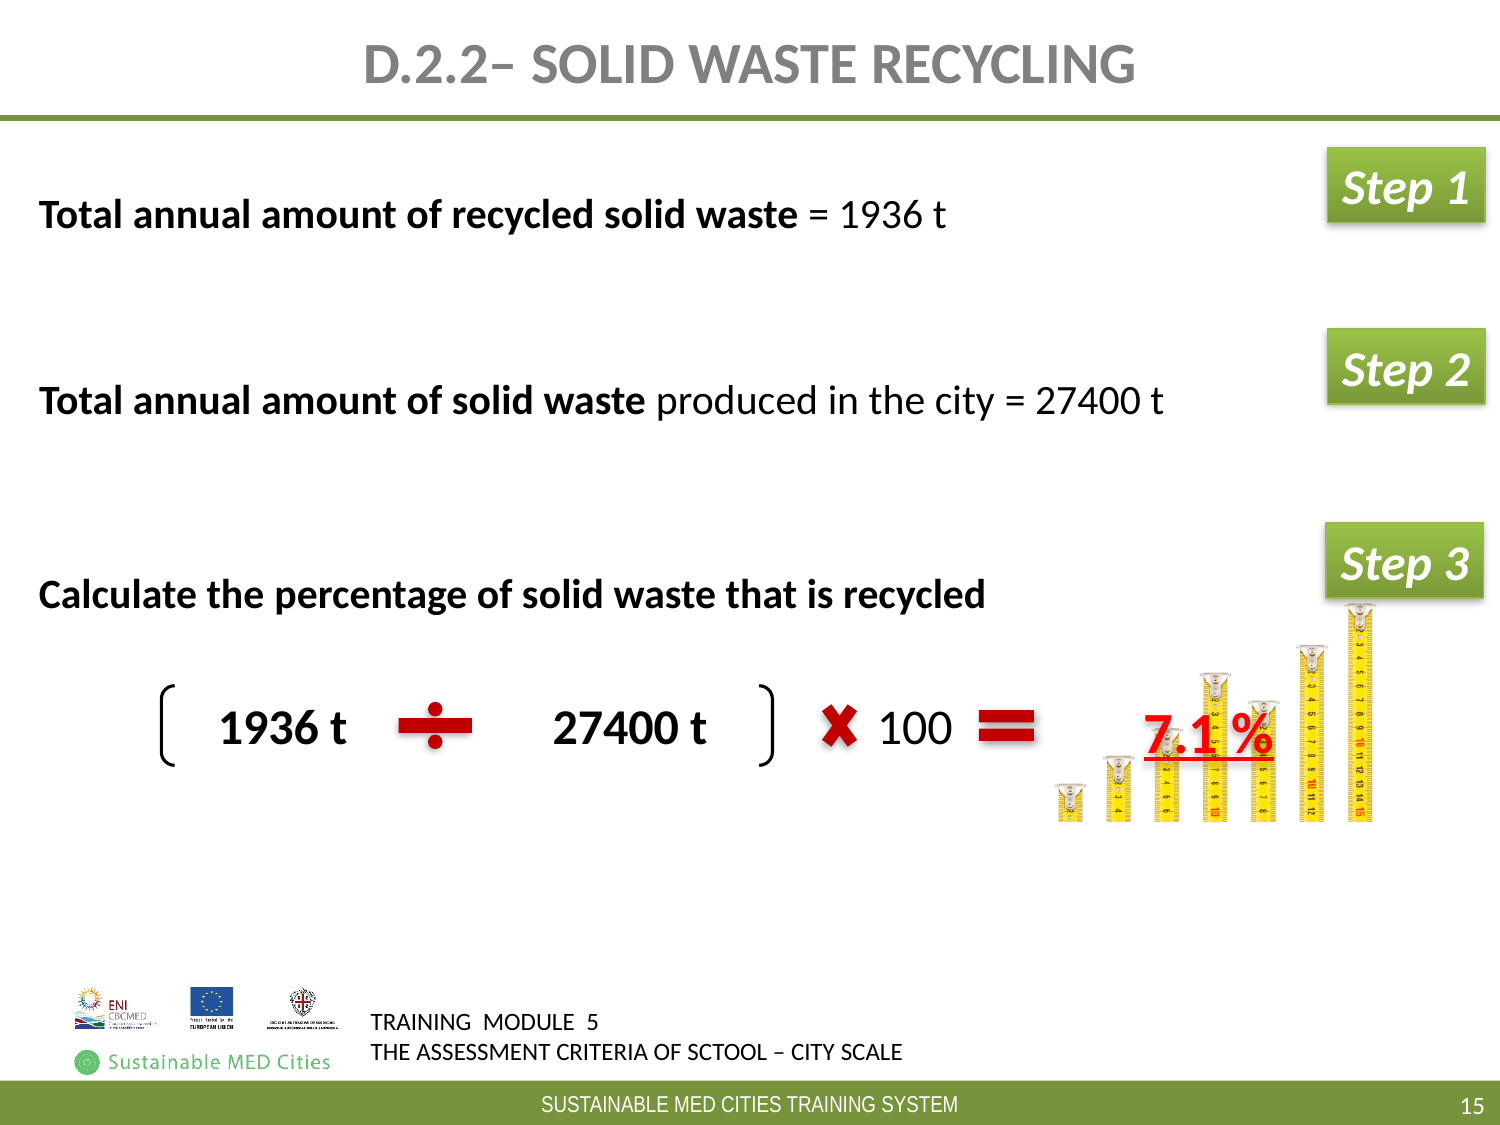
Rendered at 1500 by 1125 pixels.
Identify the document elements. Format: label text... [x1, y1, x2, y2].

text_box Step 3 [1325, 522, 1484, 599]
text_box D.2.2– SOLID WASTE RECYCLING [0, 0, 1500, 121]
text_box 100 [862, 687, 968, 763]
text_box Calculate the percentage of solid waste that is recycled [24, 559, 1309, 625]
text_box [977, 708, 1036, 725]
picture [1042, 595, 1385, 822]
text_box Step 2 [1327, 328, 1486, 405]
picture [62, 978, 356, 1080]
text_box Total annual amount of recycled solid waste = 1936 t [24, 179, 1361, 245]
text_box [396, 699, 474, 752]
text_box Step 1 [1327, 147, 1486, 223]
text_box [160, 684, 774, 767]
text_box [819, 702, 860, 749]
slide_number 15 [1399, 1074, 1500, 1125]
text_box [977, 726, 1036, 743]
text_box Total annual amount of solid waste produced in the city = 27400 t [24, 365, 1385, 450]
